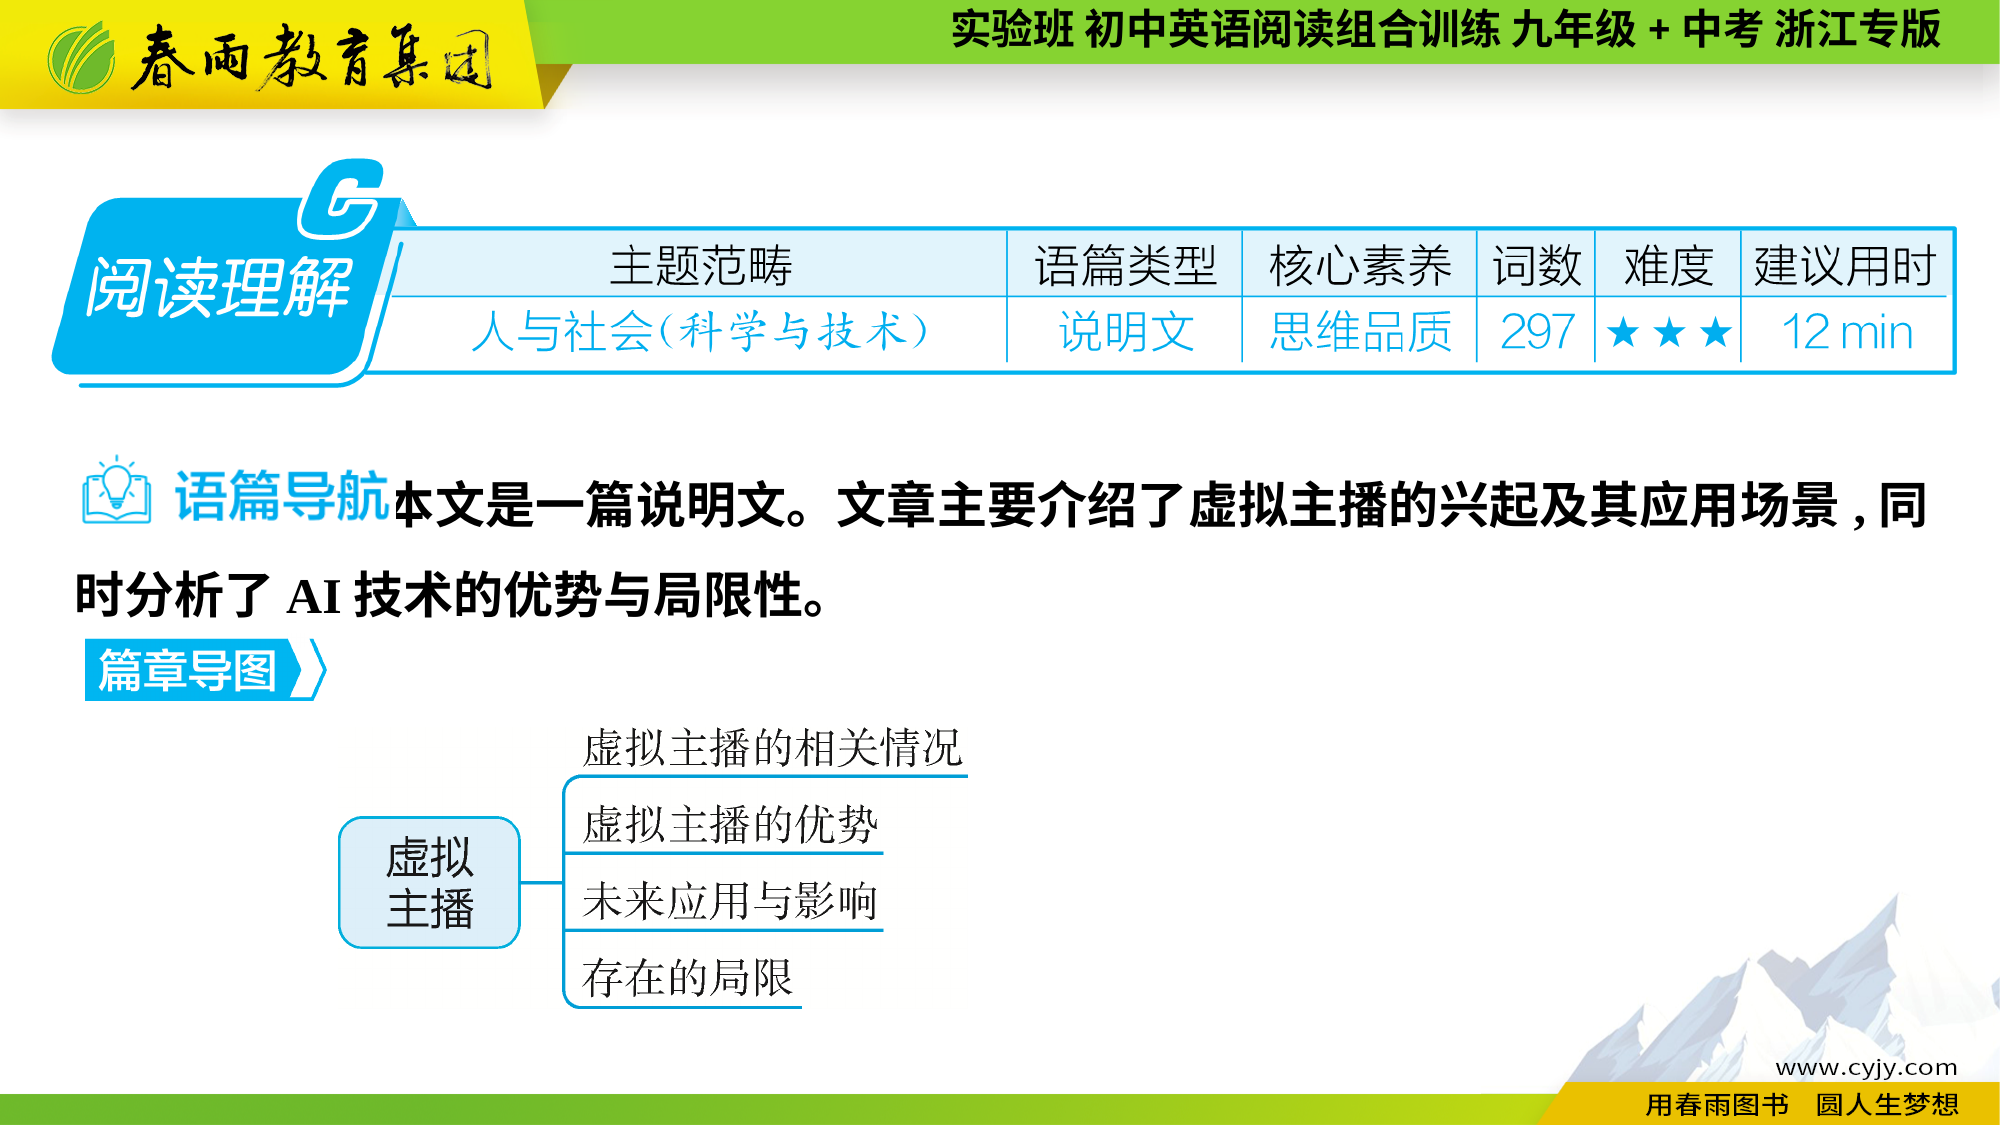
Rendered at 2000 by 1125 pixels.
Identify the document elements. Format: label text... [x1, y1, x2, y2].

list 本文是一篇说明文。文章主要介绍了虚拟主播的兴起及其应用场景,同时分析了AI技术的优势与局限性。 [59, 435, 1944, 633]
picture [0, 0, 2000, 1125]
